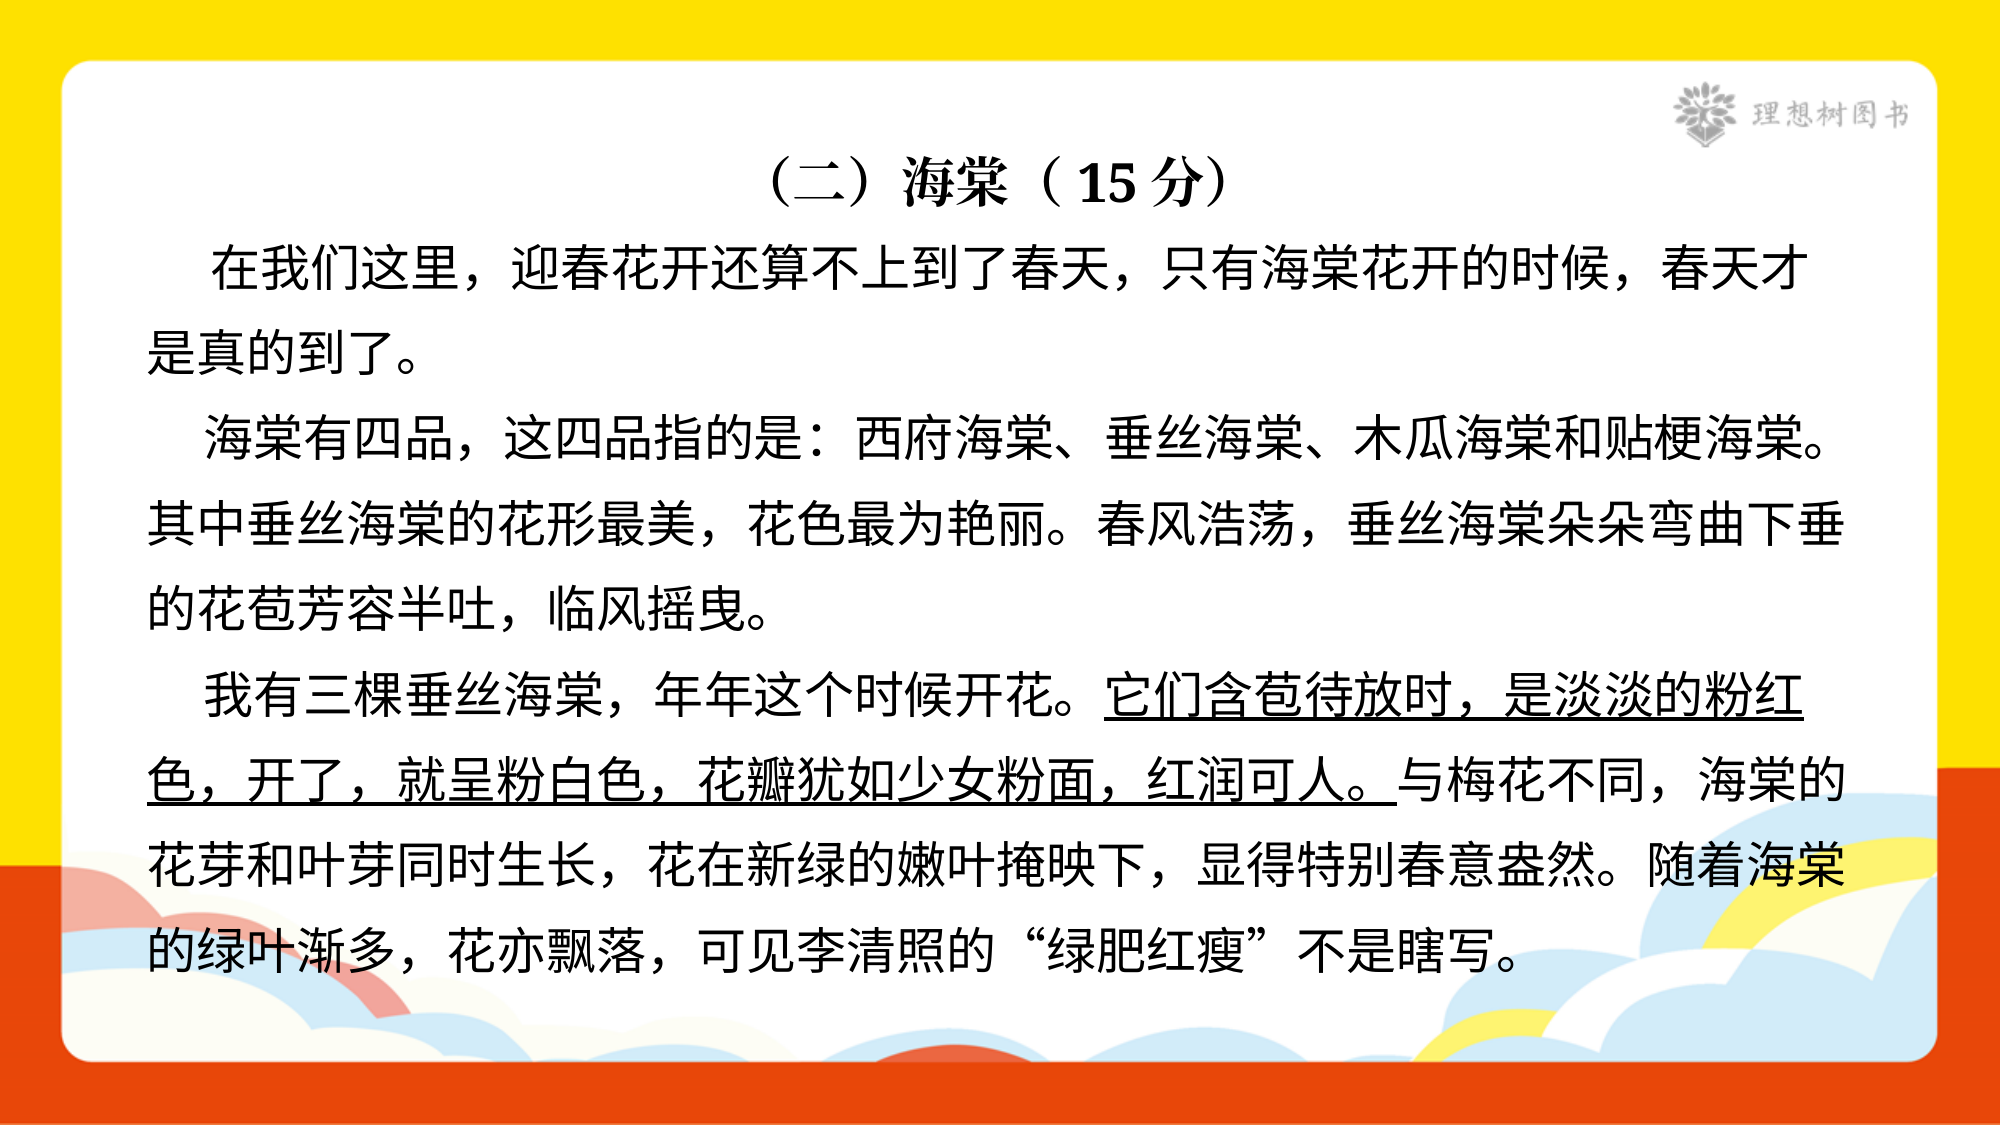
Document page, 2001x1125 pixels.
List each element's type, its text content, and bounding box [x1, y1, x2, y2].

text_box 在我们这里，迎春花开还算不上到了春天，只有海棠花开的时候，春天才 是真的到了。 海棠有四品，这四品指的是：西府海棠、垂丝海棠、木瓜海棠和贴梗海棠。 其中垂丝海棠的花形最美，花色最为艳丽。春风浩荡，垂丝海棠朵朵弯曲下垂 的花苞芳容半吐，临风摇曳。 我有三棵垂丝海棠，年年这个时候开花。它们含苞待放时，是淡淡的粉红 色，开了，就呈粉白色，花瓣犹如少女粉面，红润可人。与梅花不同，海棠的 花芽和叶芽同时生长，花在新绿的嫩叶掩映下，显得特别春意盎然。随着海棠 的绿叶渐多，花亦飘落，可见李清照的“绿肥红瘦”不是瞎写。 [146, 210, 1851, 980]
picture [0, 0, 2000, 1125]
text_box （二）海棠（15分） [146, 146, 1851, 210]
